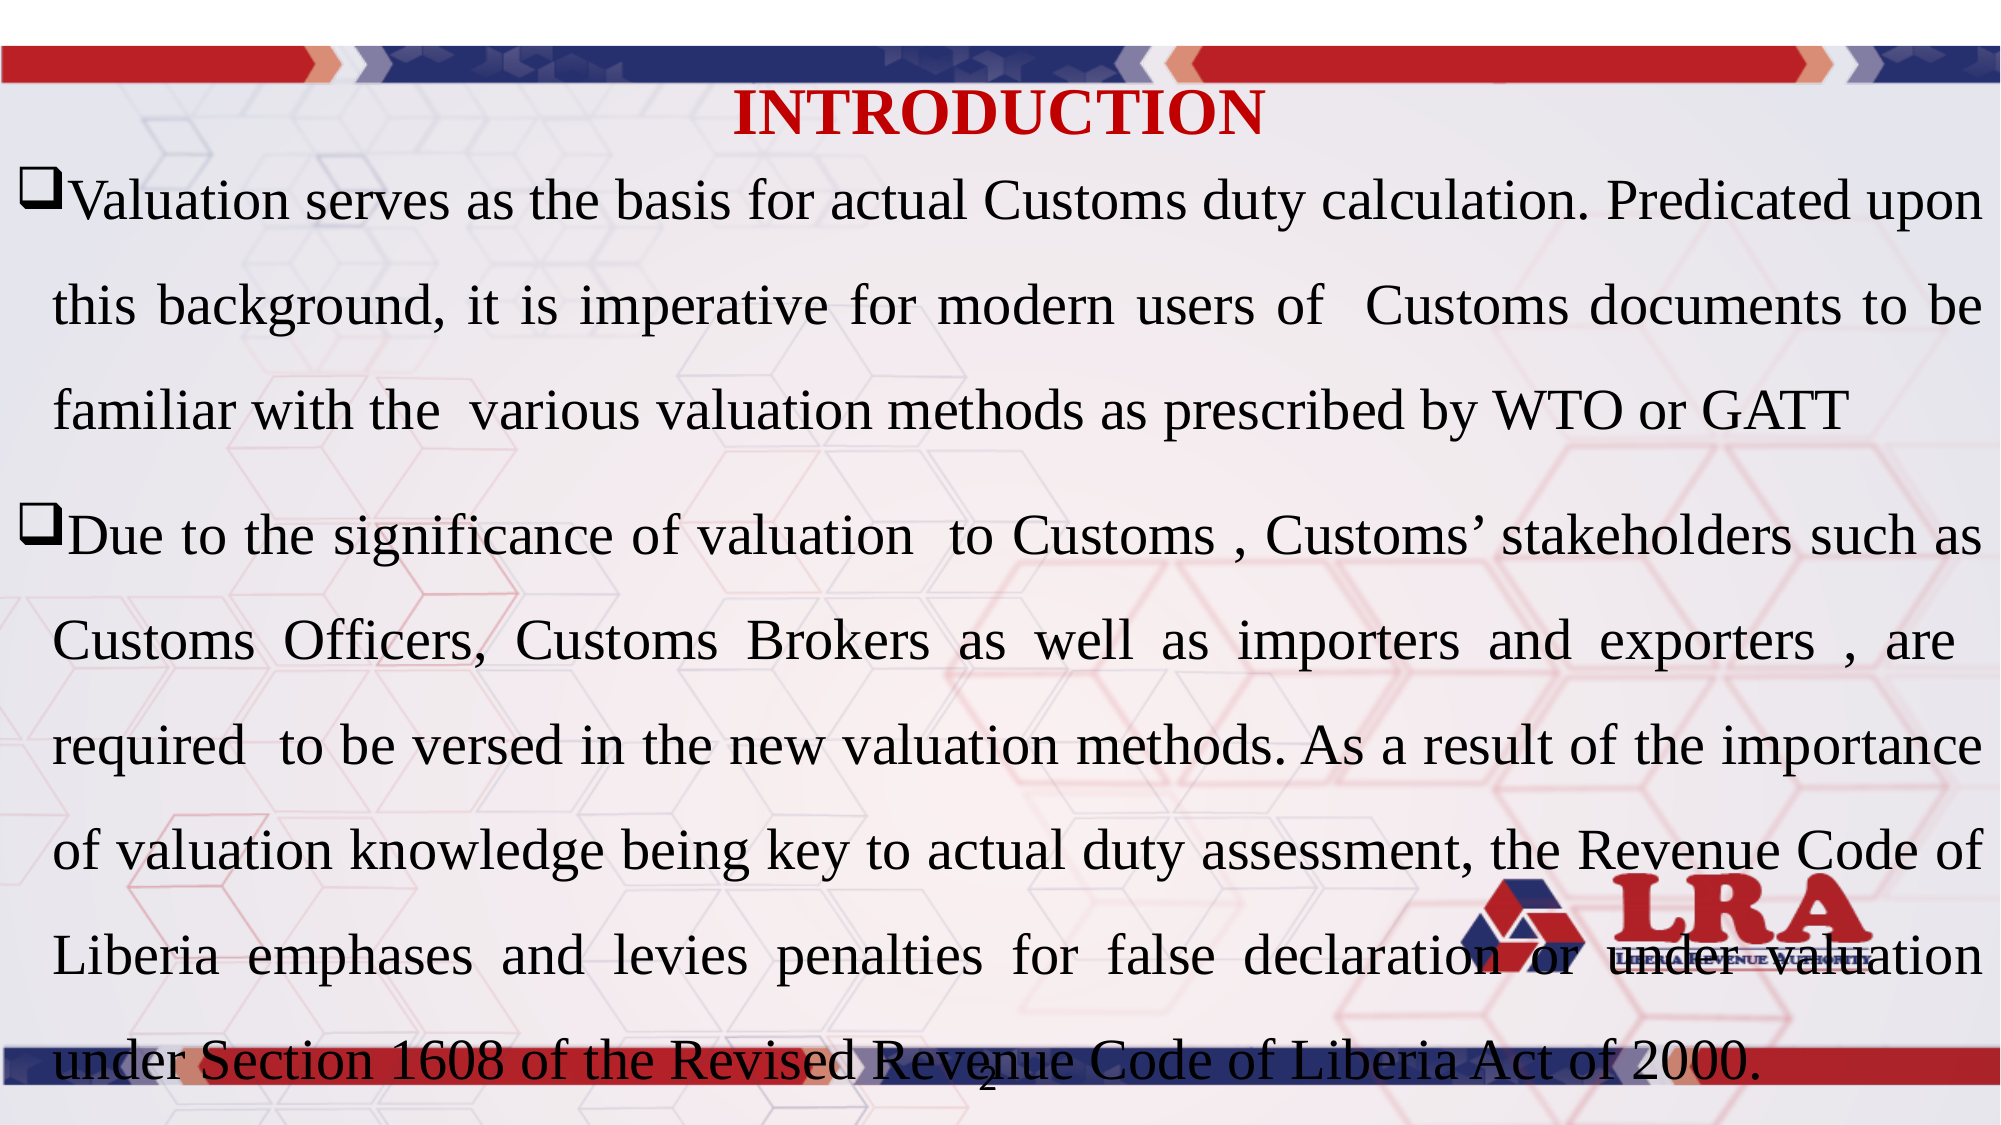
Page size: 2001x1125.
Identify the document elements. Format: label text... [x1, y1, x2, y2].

picture [0, 0, 2001, 1125]
list Valuation serves as the basis for actual Customs duty calculation. Predicated upon this background, it is imperative for modern users of Customs documents to be familiar with the various valuation methods as prescribed by WTO or GATT Due to the significance of valuation to Customs , Customs’ stakeholders such as Customs Officers, Customs Brokers as well as importers and exporters , are required to be versed in the new valuation methods. As a result of the importance of valuation knowledge being key to actual duty assessment, the Revenue Code of Liberia emphases and levies penalties for false declaration or under valuation under Section 1608 of the Revised Revenue Code of Liberia Act of 2000. [0, 118, 2000, 1078]
text_box 2 [963, 1045, 1044, 1106]
title INTRODUCTION [137, 59, 1863, 118]
